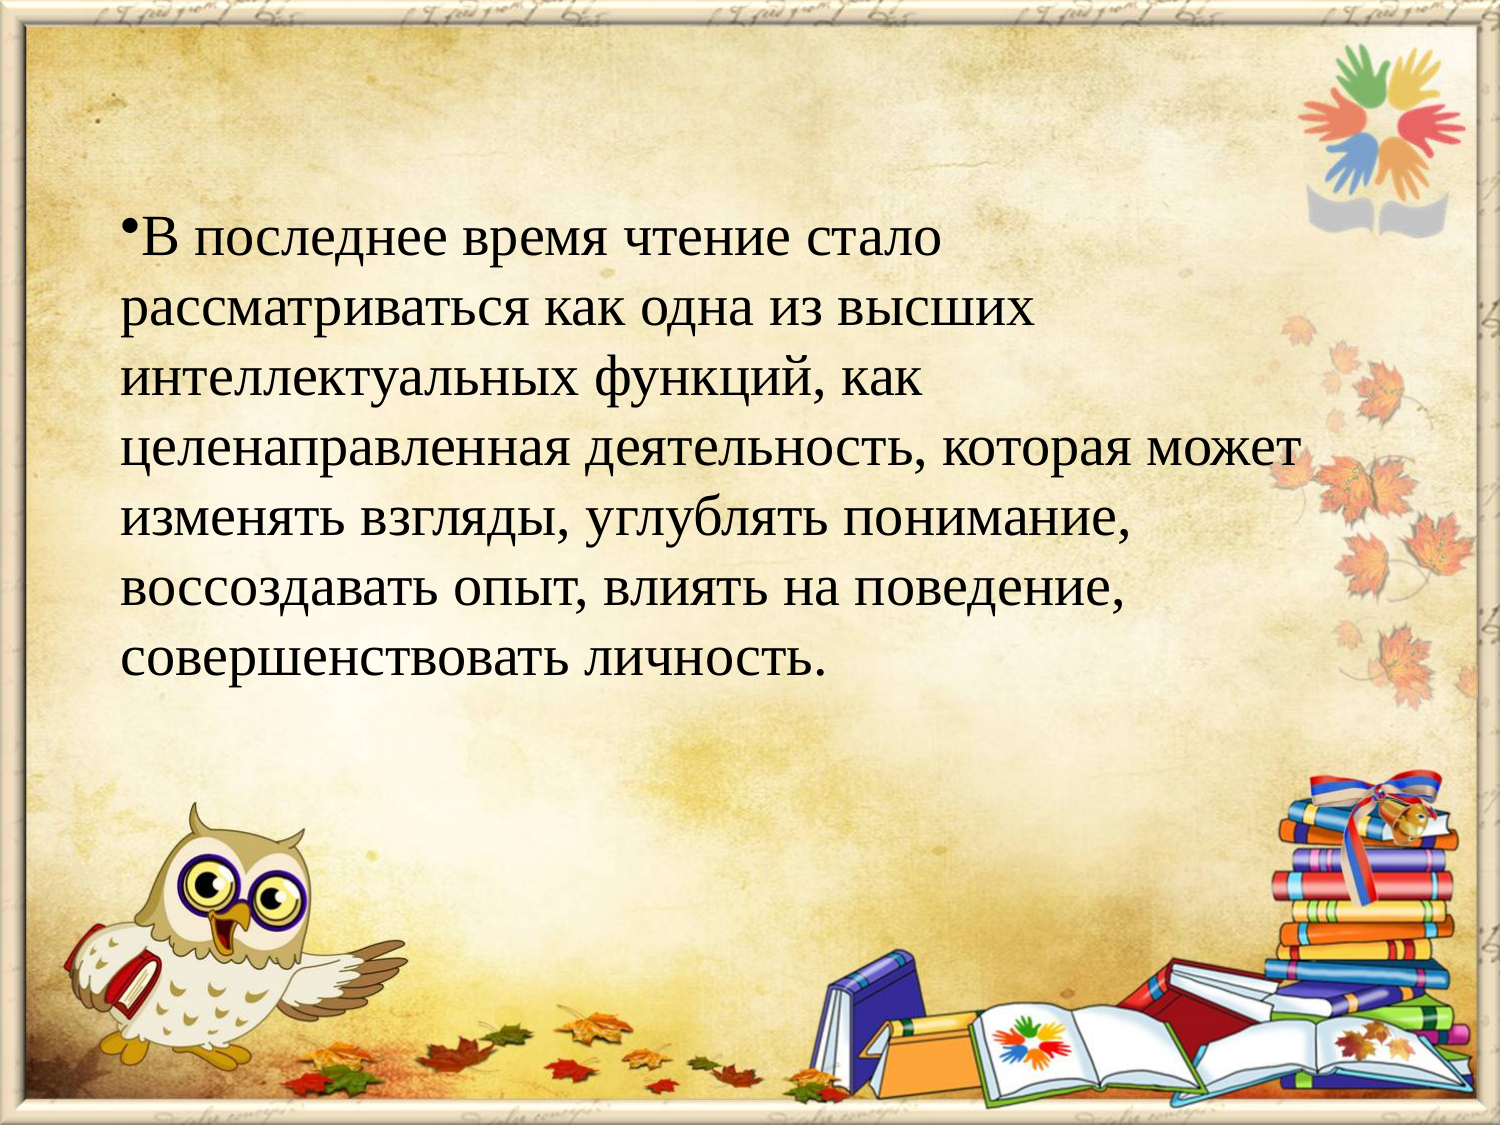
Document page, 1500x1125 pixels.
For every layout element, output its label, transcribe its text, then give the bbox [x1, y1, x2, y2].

picture [0, 0, 1500, 1125]
text_box В последнее время чтение стало рассматриваться как одна из высших интеллектуальных функций, как целенаправленная деятельность, которая может изменять взгляды, углублять понимание, воссоздавать опыт, влиять на поведение, совершенствовать личность. [105, 189, 1325, 695]
